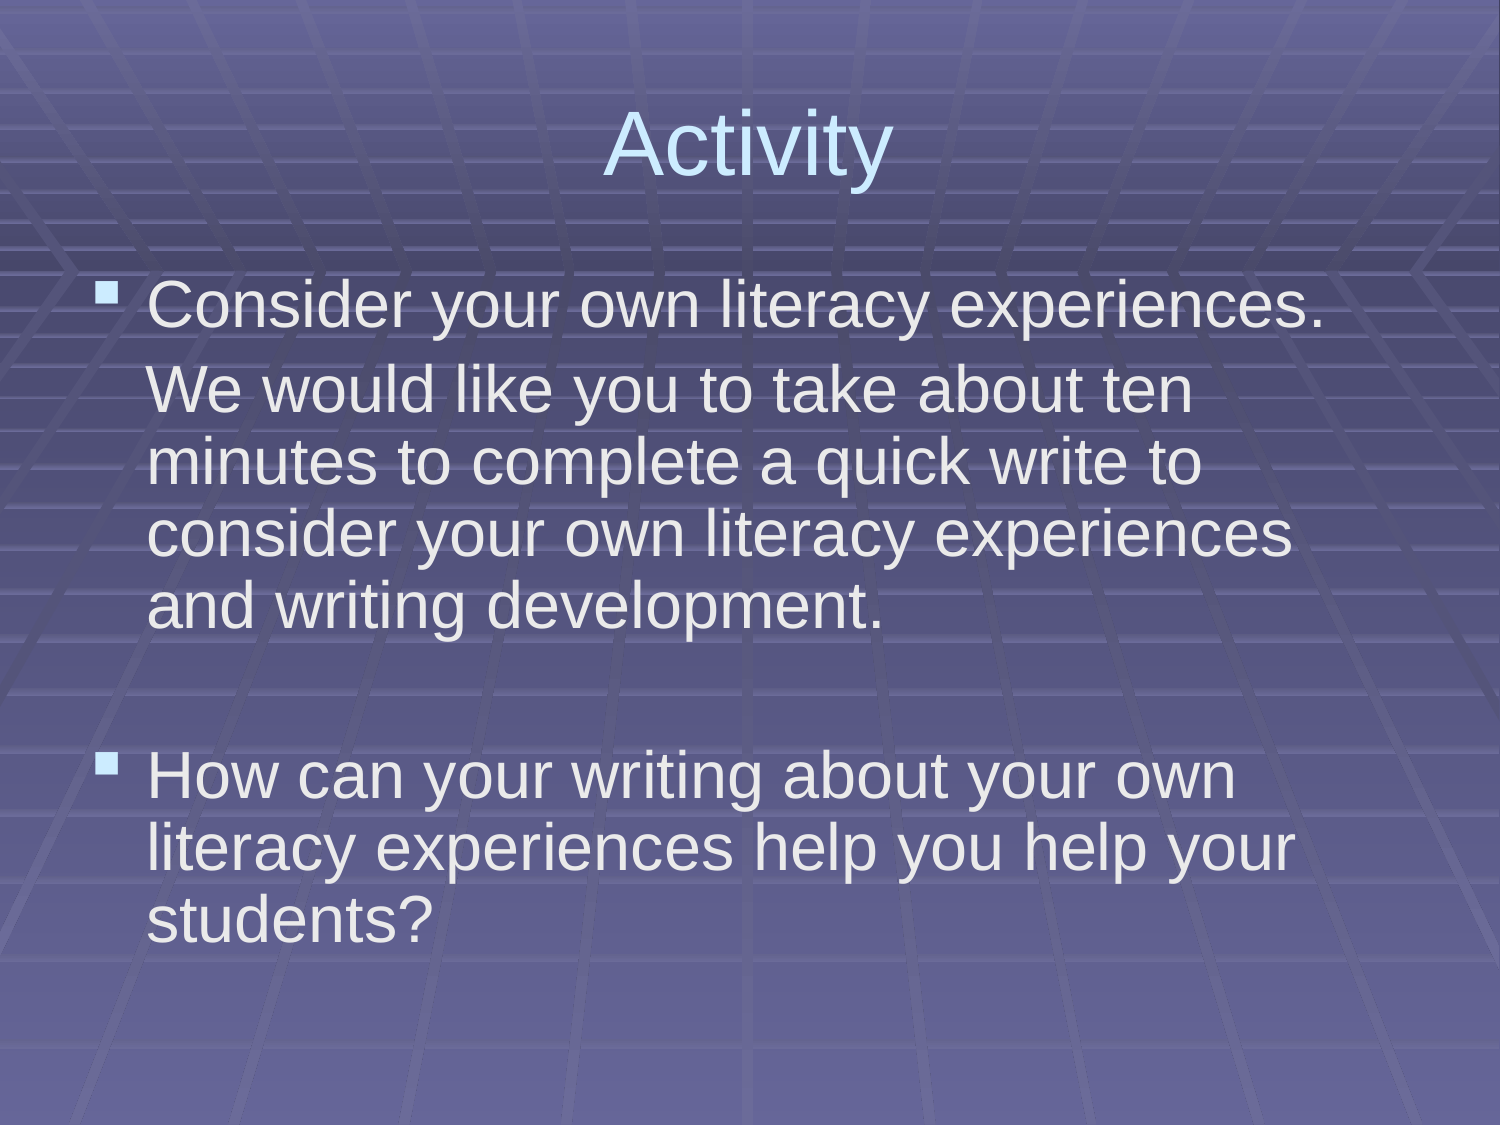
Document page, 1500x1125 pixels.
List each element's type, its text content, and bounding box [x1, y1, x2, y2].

list Consider your own literacy experiences. We would like you to take about ten minutes to complete a quick write to consider your own literacy experiences and writing development. How can your writing about your own literacy experiences help you help your students? [74, 261, 1425, 1001]
title Activity [74, 44, 1425, 233]
